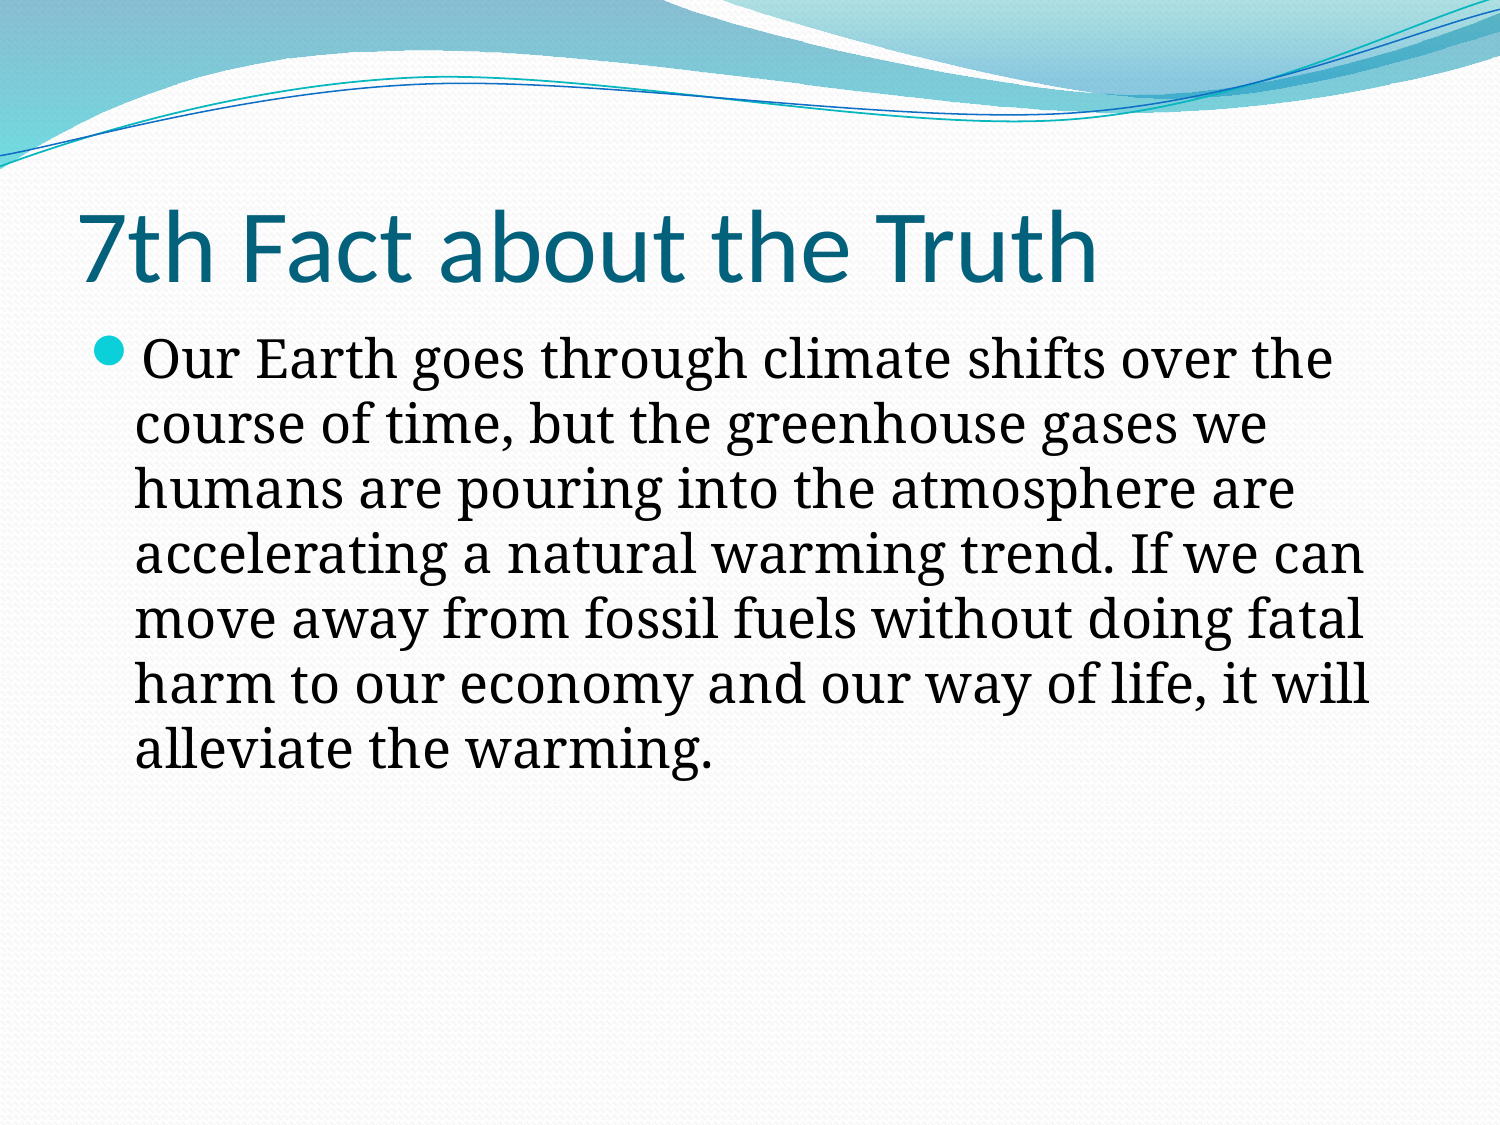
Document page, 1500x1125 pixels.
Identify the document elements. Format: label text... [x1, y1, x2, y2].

list Our Earth goes through climate shifts over the course of time, but the greenhouse gases we humans are pouring into the atmosphere are accelerating a natural warming trend. If we can move away from fossil fuels without doing fatal harm to our economy and our way of life, it will alleviate the warming. [75, 317, 1425, 1038]
title 7th Fact about the Truth [75, 115, 1425, 303]
